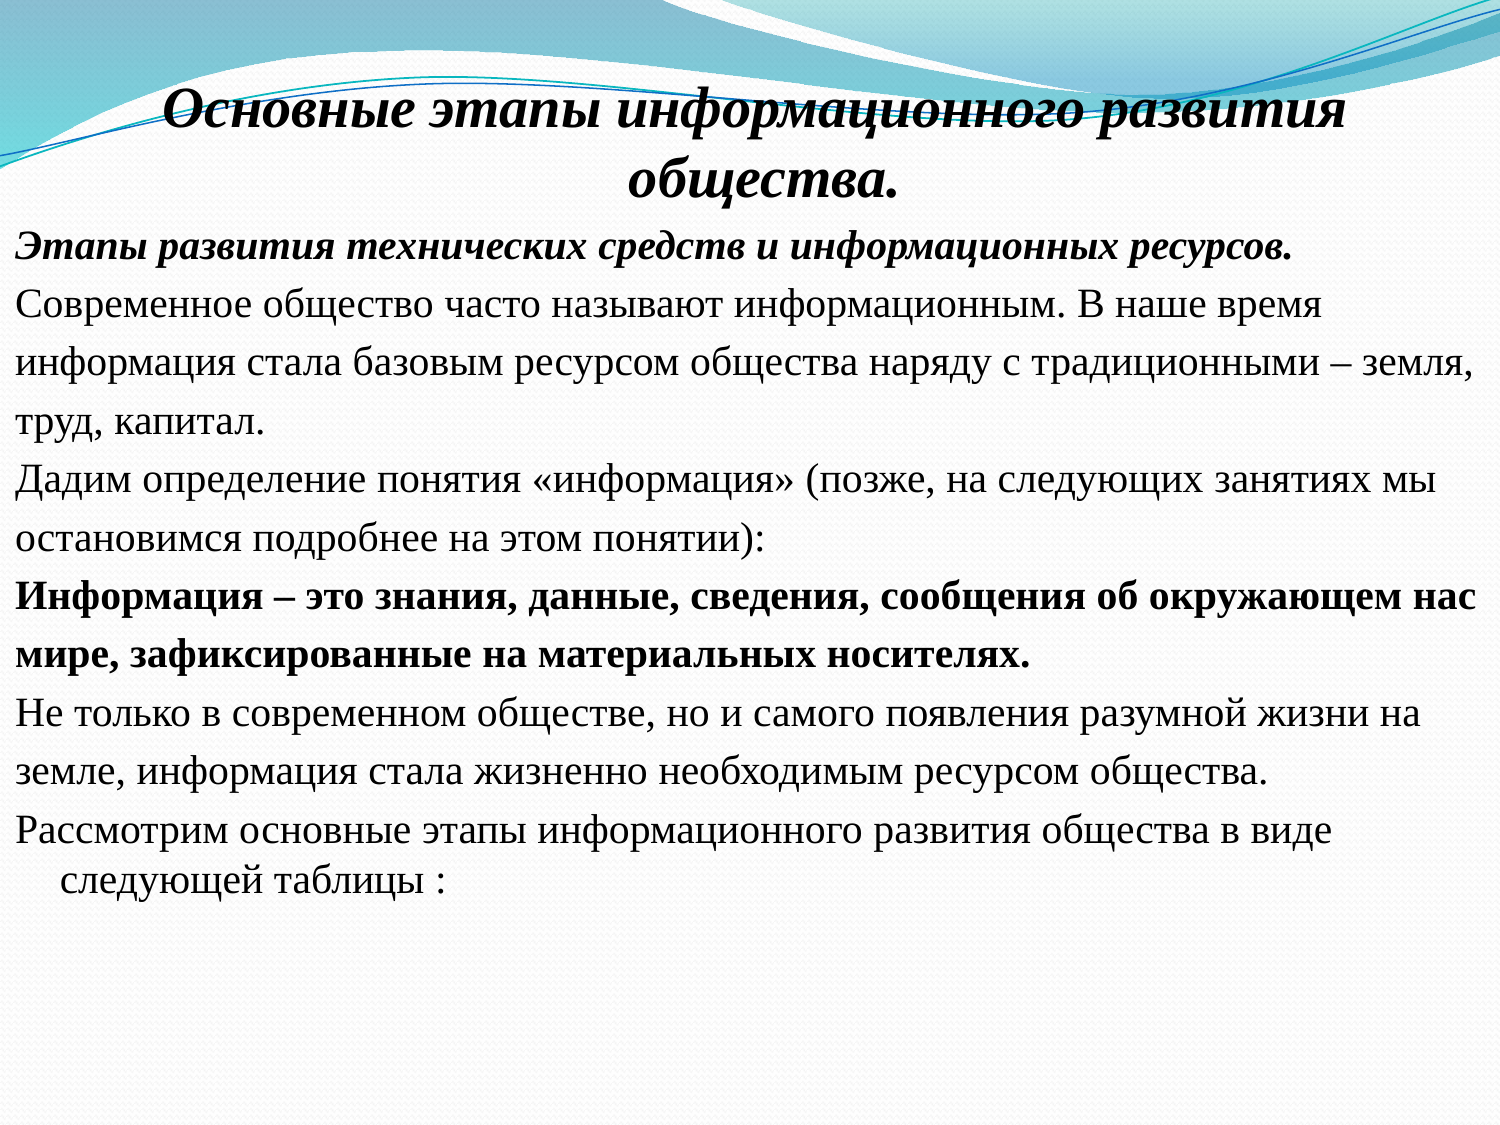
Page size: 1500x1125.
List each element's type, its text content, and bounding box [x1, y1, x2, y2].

list Основные этапы информационного развития общества. Этапы развития технических средств и информационных ресурсов. Современное общество часто называют информационным. В наше время информация стала базовым ресурсом общества наряду с традиционными – земля, труд, капитал. Дадим определение понятия «информация» (позже, на следующих занятиях мы остановимся подробнее на этом понятии): Информация – это знания, данные, сведения, сообщения об окружающем нас мире, зафиксированные на материальных носителях. Не только в современном обществе, но и самого появления разумной жизни на земле, информация стала жизненно необходимым ресурсом общества. Рассмотрим основные этапы информационного развития общества в виде следующей таблицы : [0, 0, 1500, 1125]
